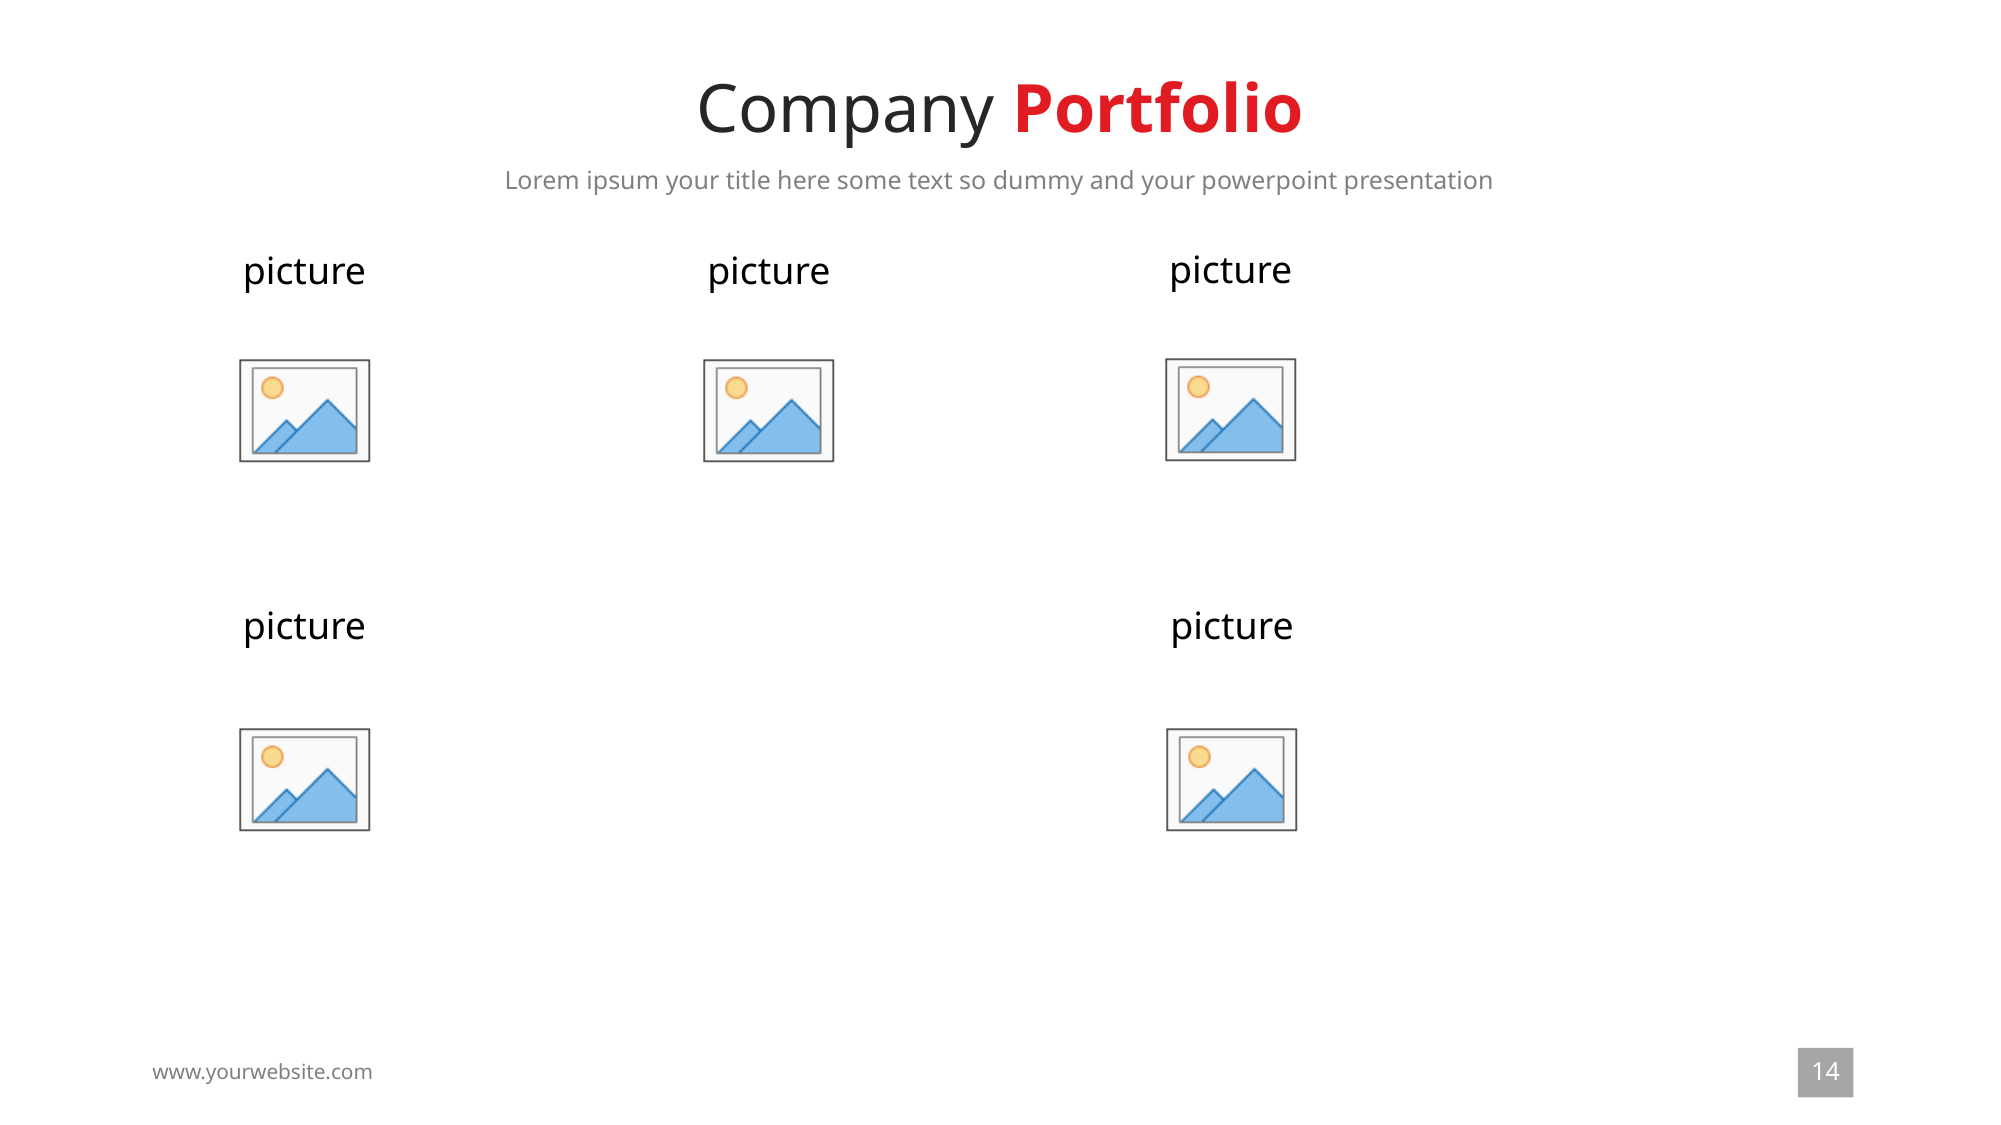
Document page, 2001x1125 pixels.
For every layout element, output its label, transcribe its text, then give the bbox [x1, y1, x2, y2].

picture [544, 594, 1921, 965]
picture [79, 239, 530, 584]
title Company Portfolio [137, 55, 1863, 160]
list Lorem ipsum your title here some text so dummy and your powerpoint presentation [137, 160, 1863, 207]
picture [1005, 238, 1456, 583]
footer www.yourwebsite.com [137, 1042, 415, 1103]
picture [543, 239, 994, 584]
picture [79, 594, 530, 965]
slide_number 14 [1788, 1042, 1863, 1103]
